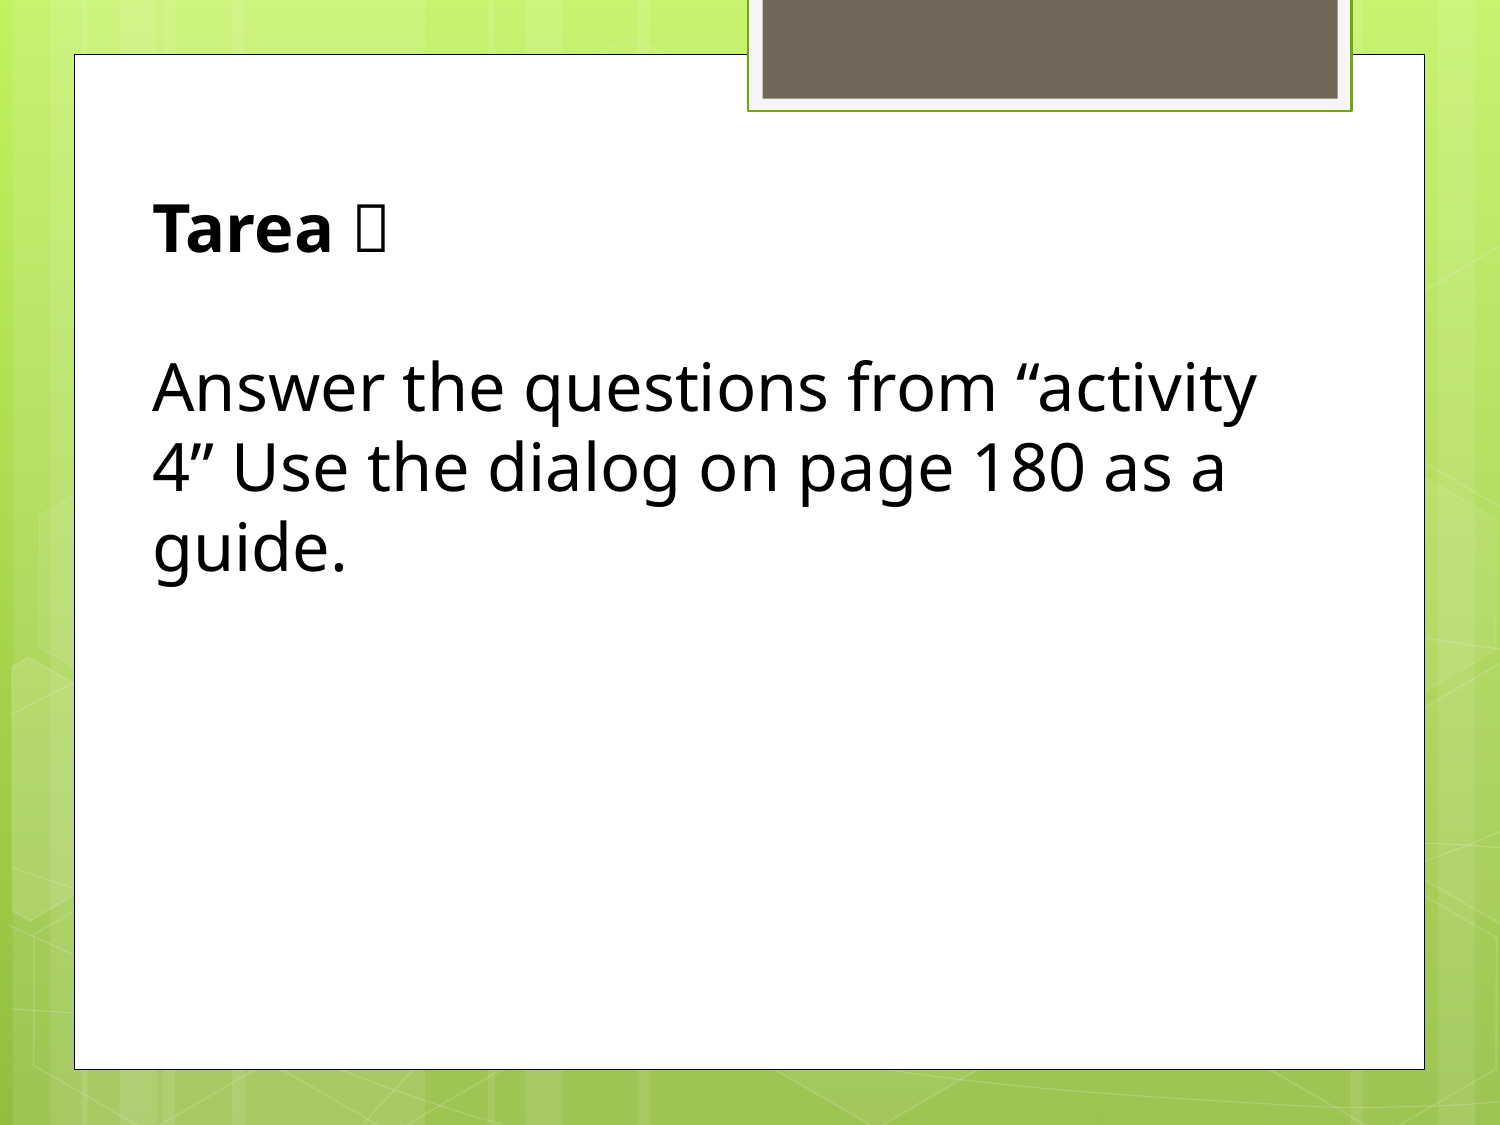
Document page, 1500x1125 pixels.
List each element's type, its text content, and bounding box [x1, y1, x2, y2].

text_box Tarea  Answer the questions from “activity 4” Use the dialog on page 180 as a guide. [137, 177, 1288, 593]
